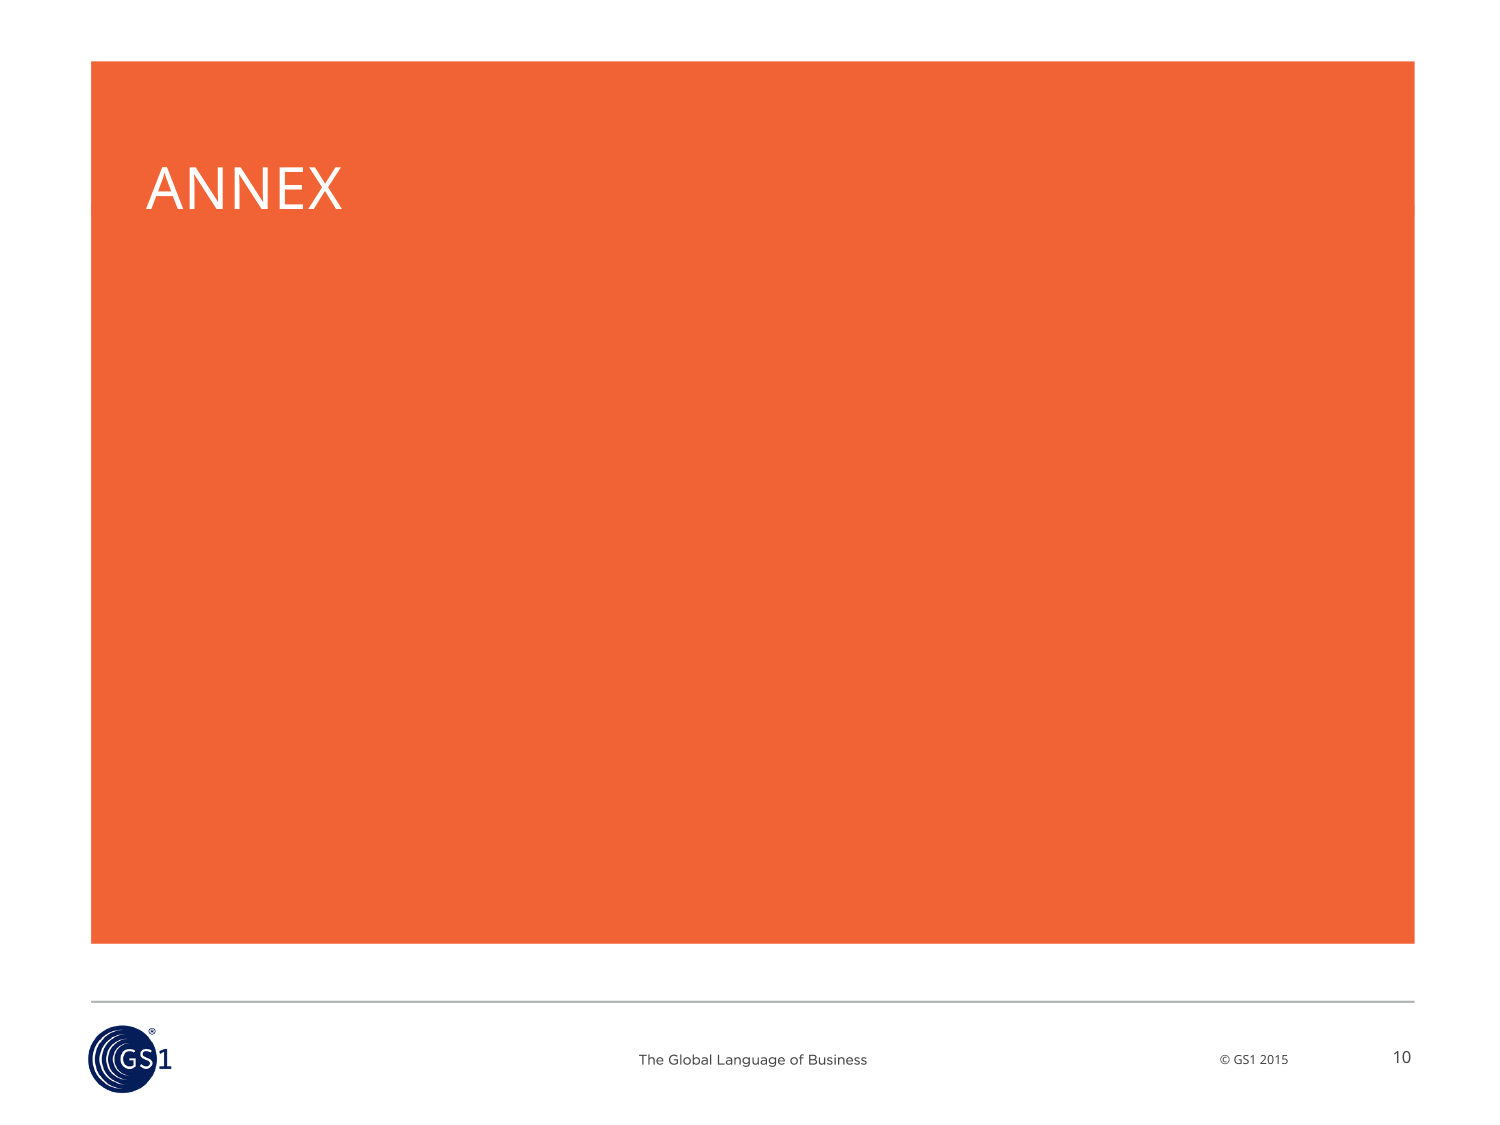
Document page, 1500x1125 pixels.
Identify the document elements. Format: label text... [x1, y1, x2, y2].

picture [0, 0, 1500, 1125]
title ANNEX [146, 113, 1354, 261]
slide_number 10 [1370, 1041, 1412, 1075]
